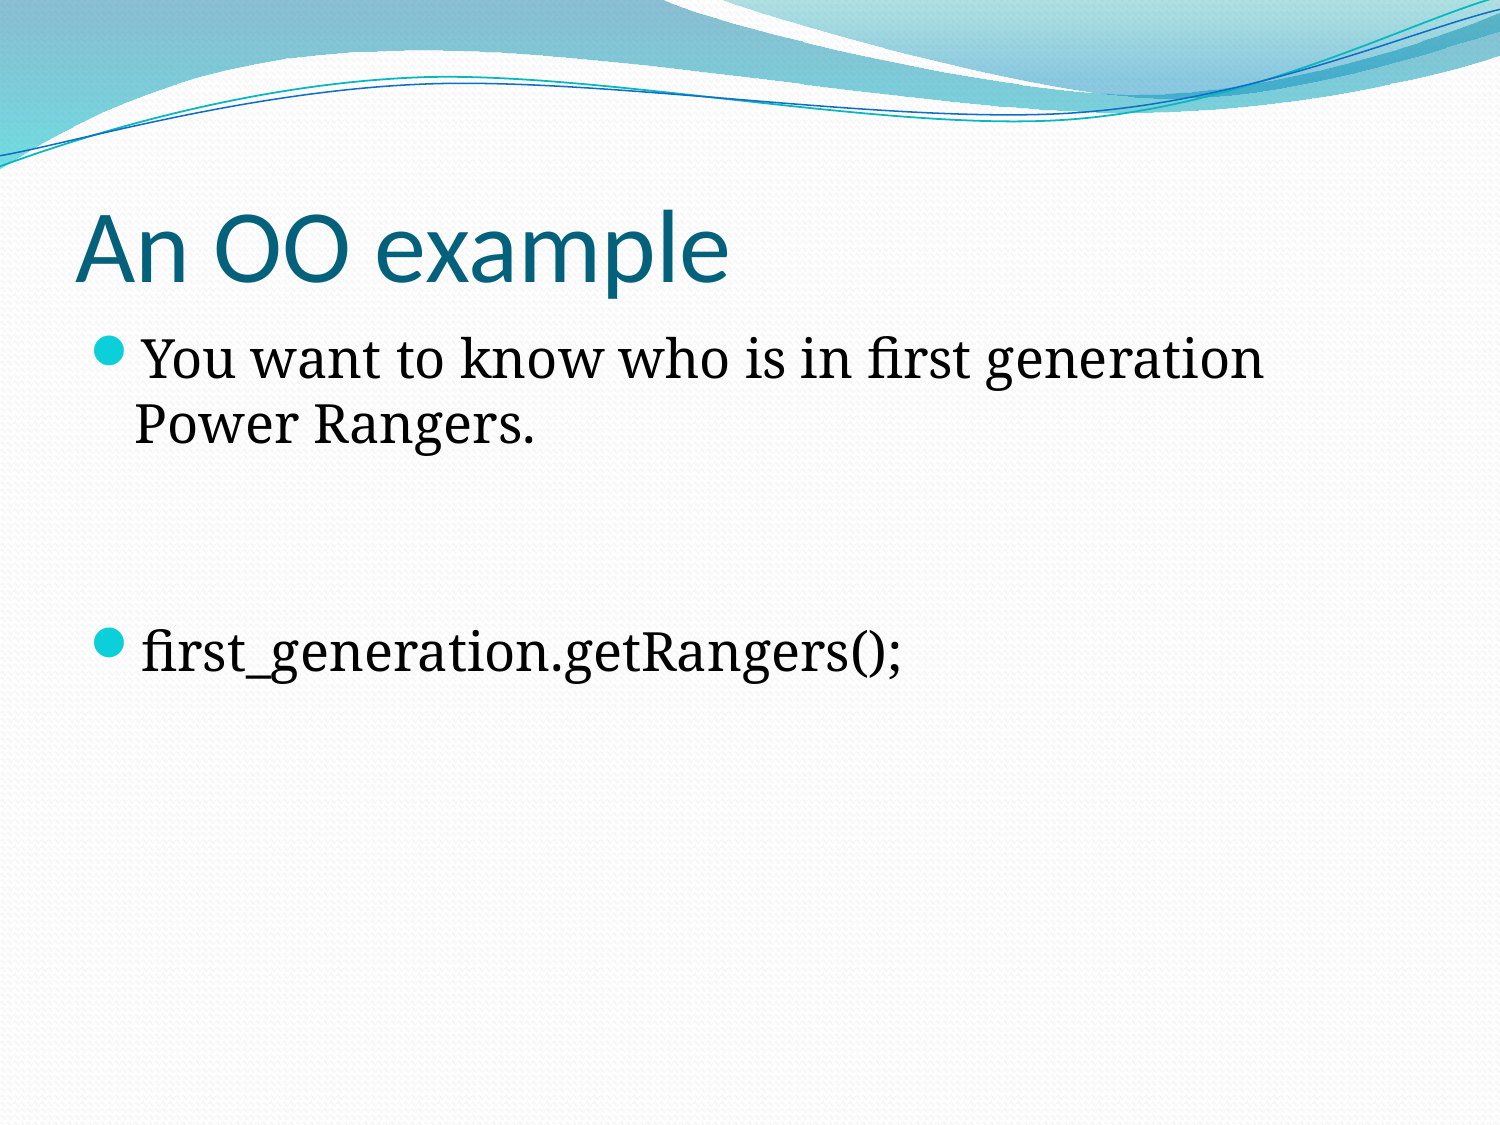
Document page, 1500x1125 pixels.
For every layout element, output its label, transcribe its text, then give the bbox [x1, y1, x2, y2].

title An OO example [75, 115, 1425, 303]
list You want to know who is in first generation Power Rangers. first_generation.getRangers(); [75, 317, 1425, 1038]
